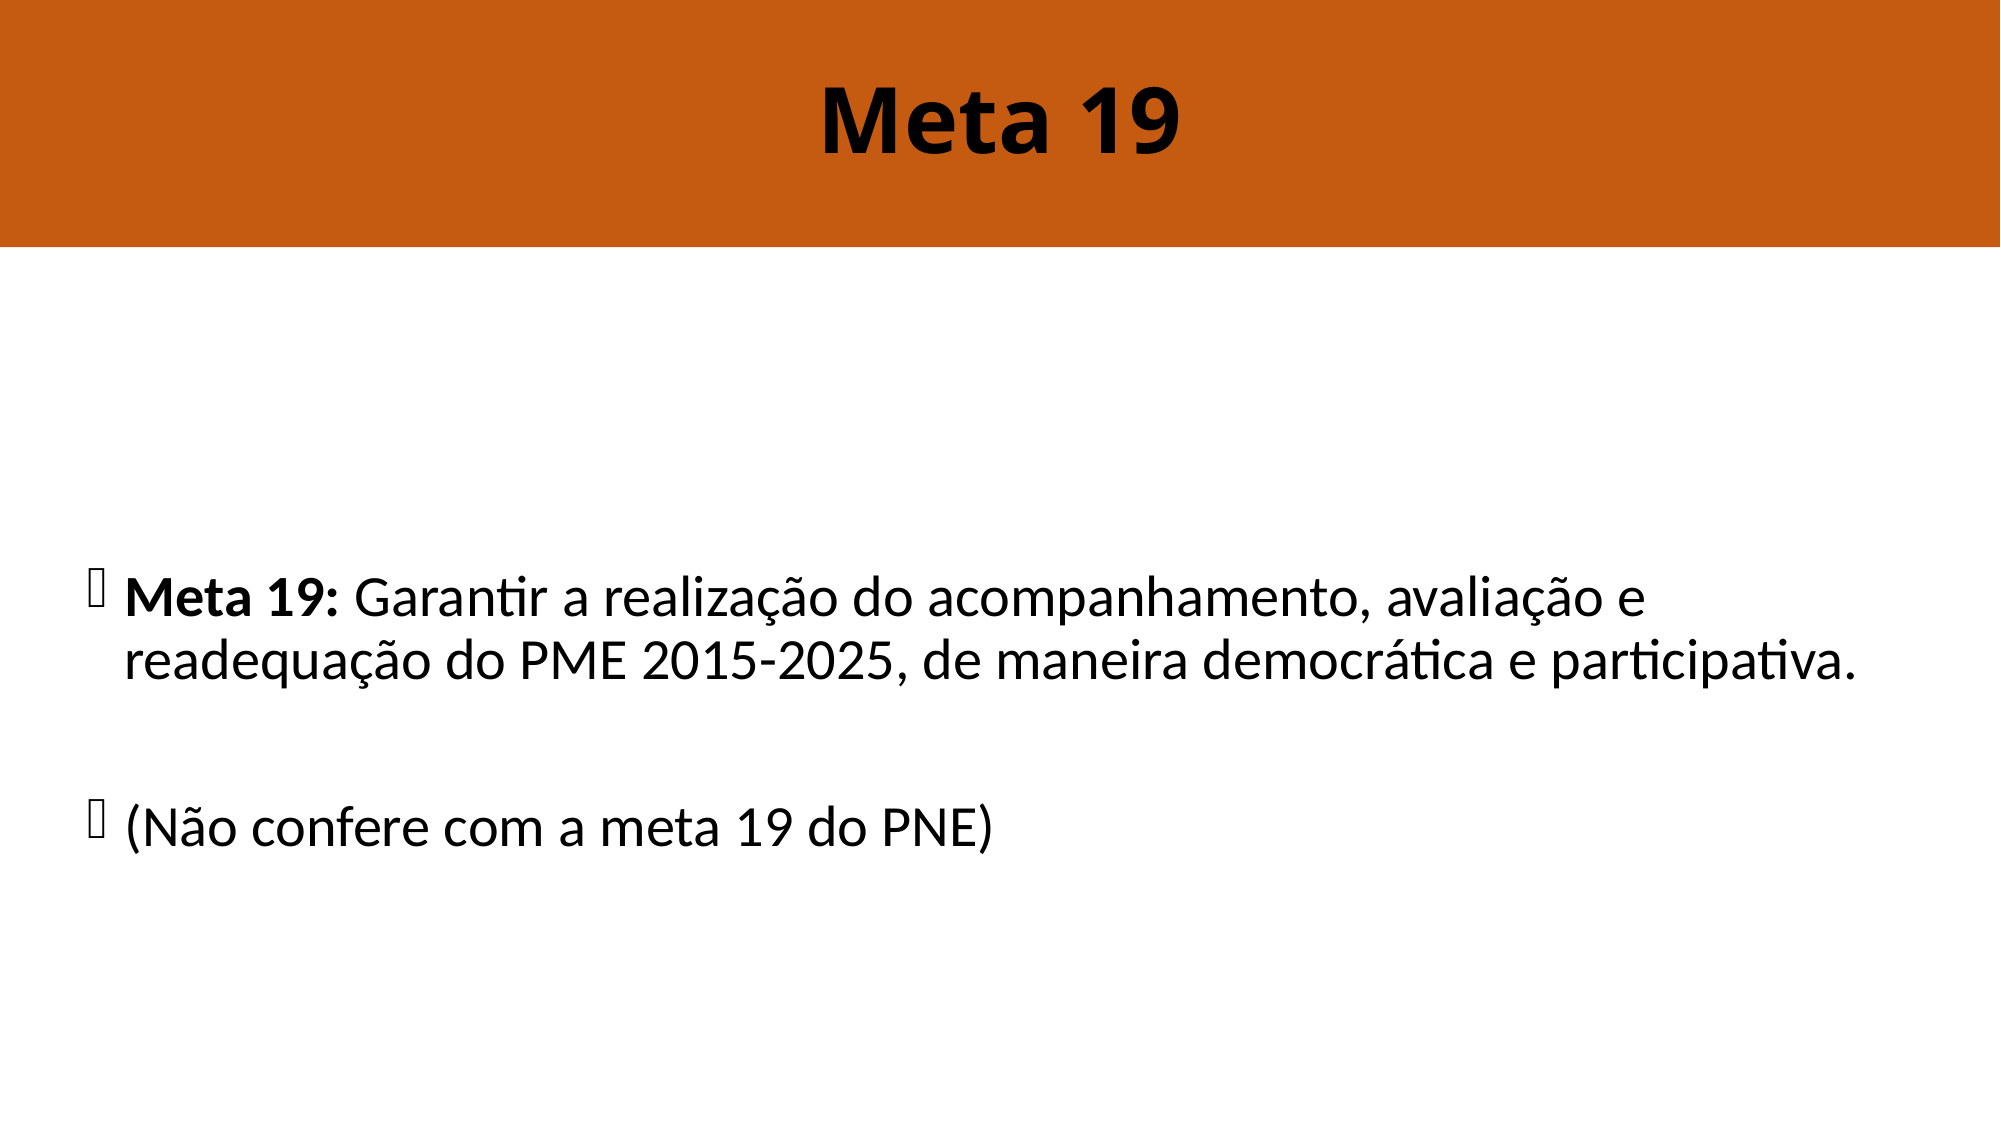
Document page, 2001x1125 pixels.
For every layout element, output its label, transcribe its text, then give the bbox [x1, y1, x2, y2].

list Meta 19: Garantir a realização do acompanhamento, avaliação e readequação do PME 2015-2025, de maneira democrática e participativa. (Não confere com a meta 19 do PNE) [71, 299, 1950, 1014]
title Meta 19 [0, 0, 2000, 248]
